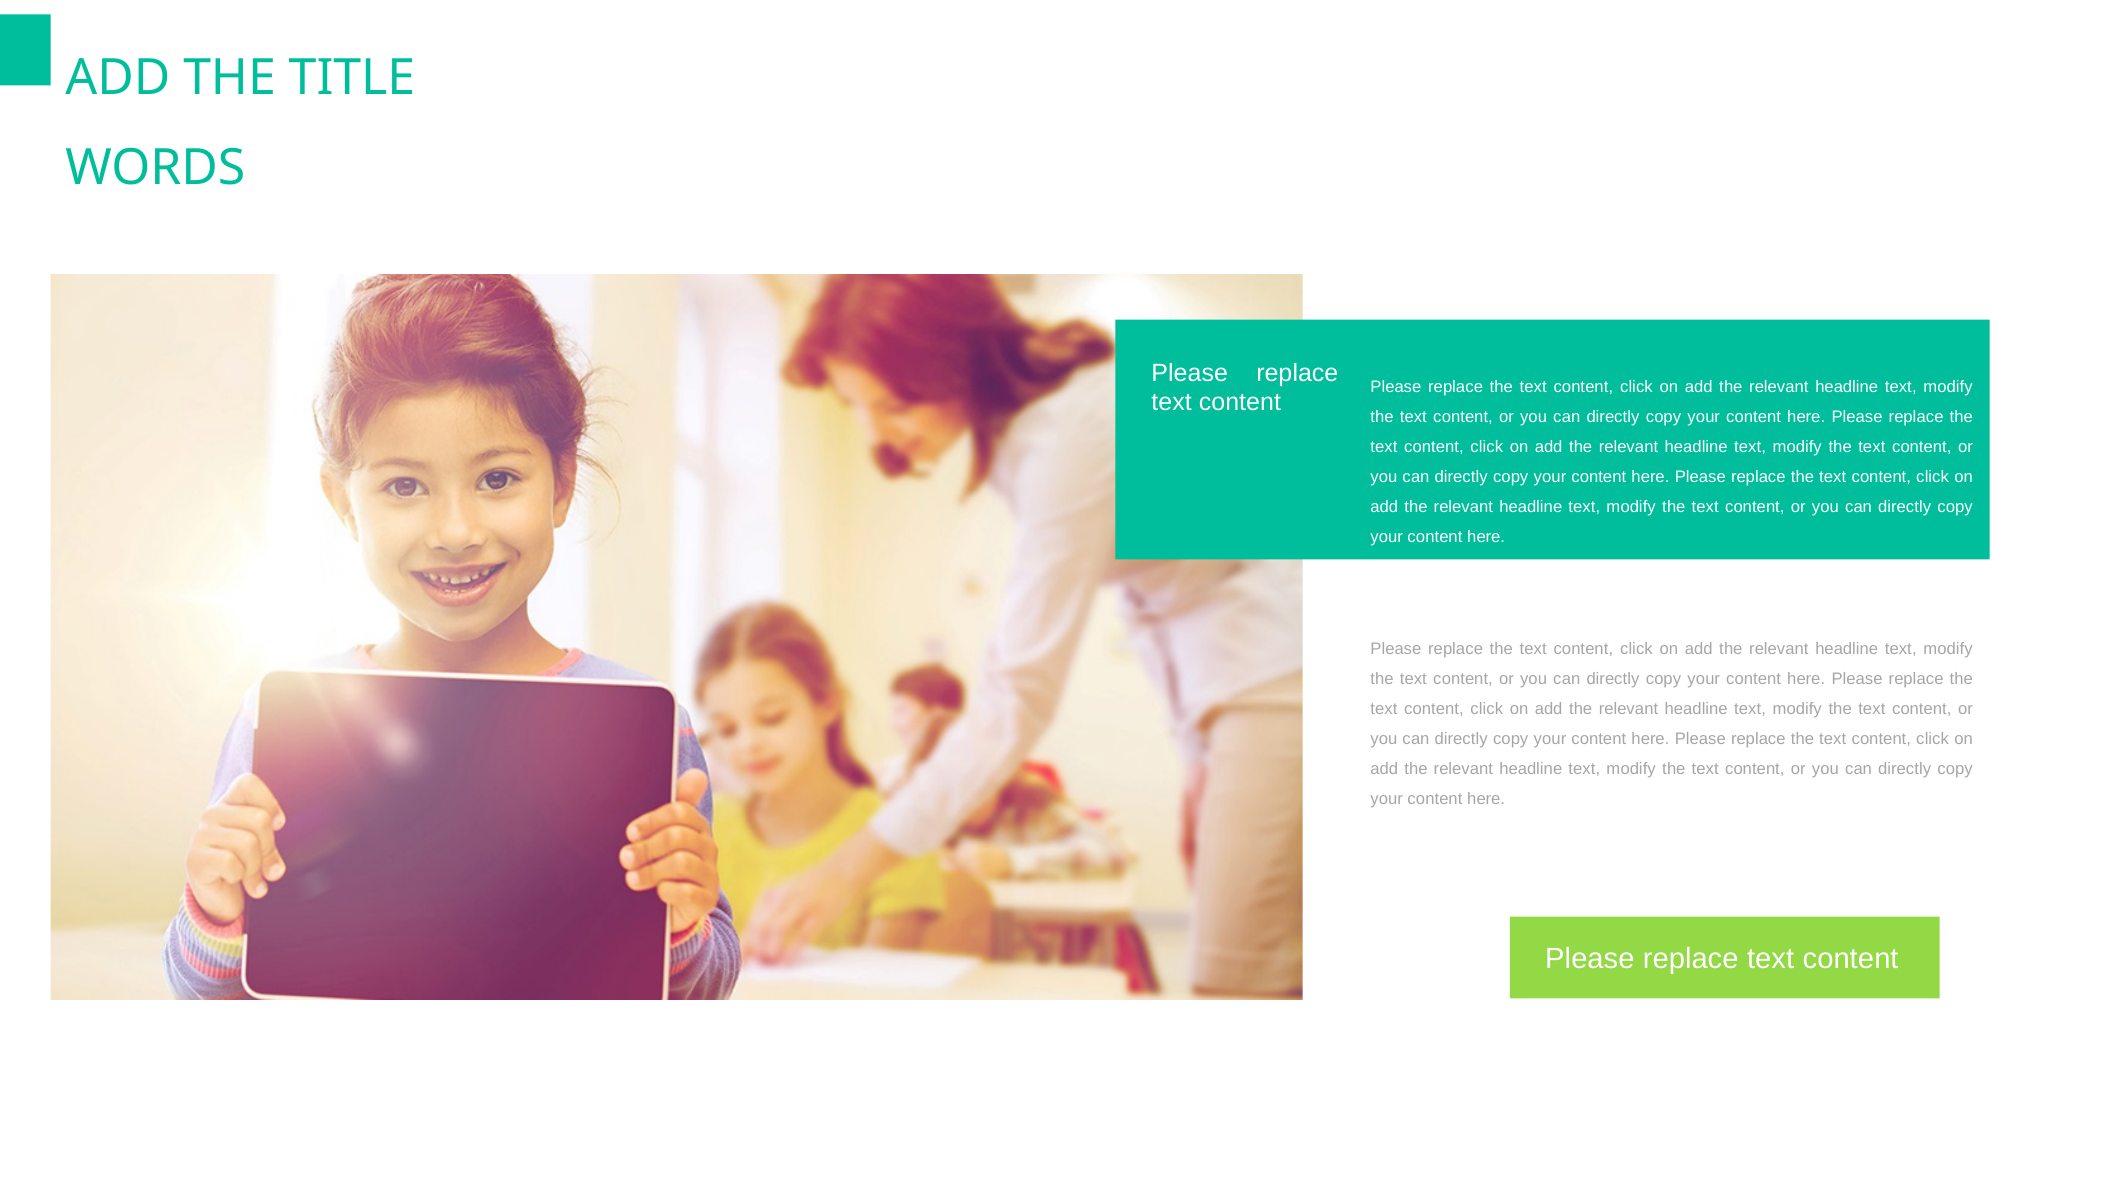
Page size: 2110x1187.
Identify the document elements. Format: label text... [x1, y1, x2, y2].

text_box [1114, 319, 1991, 561]
text_box Please replace the text content, click on add the relevant headline text, modify the text content, or you can directly copy your content here. Please replace the text content, click on add the relevant headline text, modify the text content, or you can directly copy your content here. Please replace the text content, click on add the relevant headline text, modify the text content, or you can directly copy your content here. [1354, 620, 1990, 814]
text_box [50, 273, 1304, 1000]
text_box Please replace text content [1529, 931, 1940, 984]
text_box ADD THE TITLE WORDS [50, 7, 583, 202]
text_box [1509, 916, 1941, 999]
text_box Please replace text content [1135, 348, 1355, 507]
text_box Please replace the text content, click on add the relevant headline text, modify the text content, or you can directly copy your content here. Please replace the text content, click on add the relevant headline text, modify the text content, or you can directly copy your content here. Please replace the text content, click on add the relevant headline text, modify the text content, or you can directly copy your content here. [1354, 357, 1990, 551]
